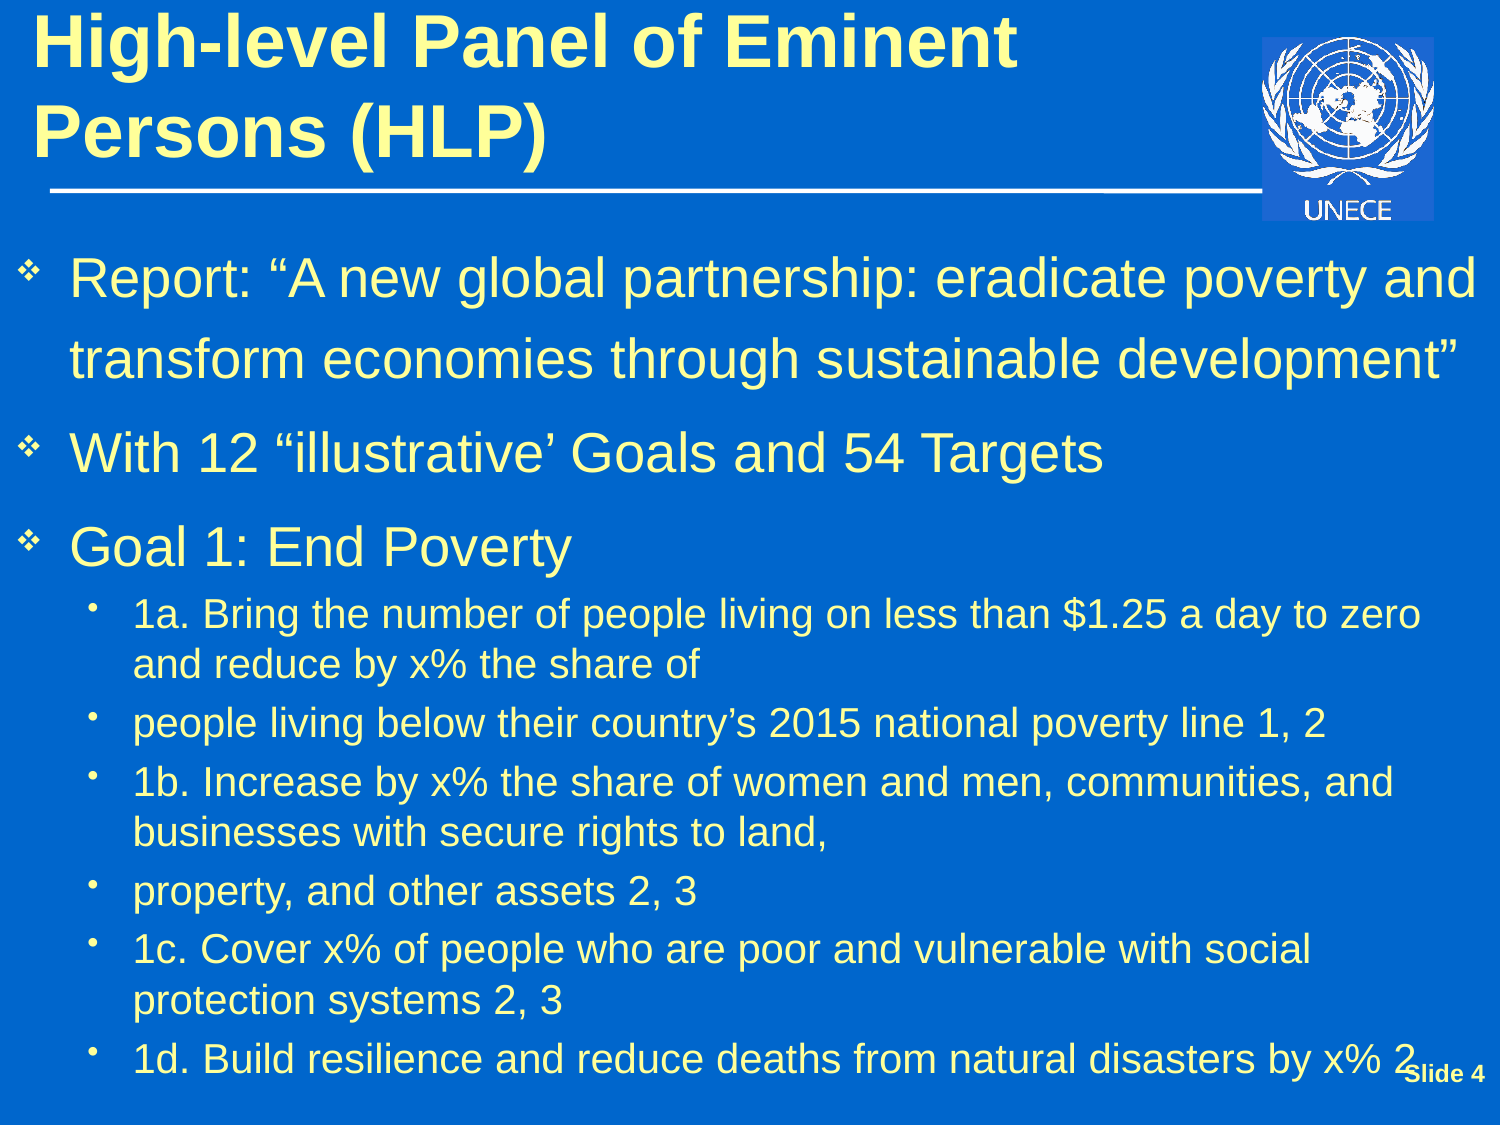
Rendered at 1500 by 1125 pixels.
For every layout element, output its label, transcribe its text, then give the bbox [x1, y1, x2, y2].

picture [1262, 37, 1434, 219]
title High‐level Panel of Eminent Persons (HLP) [17, 1, 1247, 165]
list Report: “A new global partnership: eradicate poverty and transform economies through sustainable development” With 12 “illustrative’ Goals and 54 Targets Goal 1: End Poverty 1a. Bring the number of people living on less than $1.25 a day to zero and reduce by x% the share of people living below their country’s 2015 national poverty line 1, 2 1b. Increase by x% the share of women and men, communities, and businesses with secure rights to land, property, and other assets 2, 3 1c. Cover x% of people who are poor and vulnerable with social protection systems 2, 3 1d. Build resilience and reduce deaths from natural disasters by x% 2 [0, 219, 1500, 1106]
